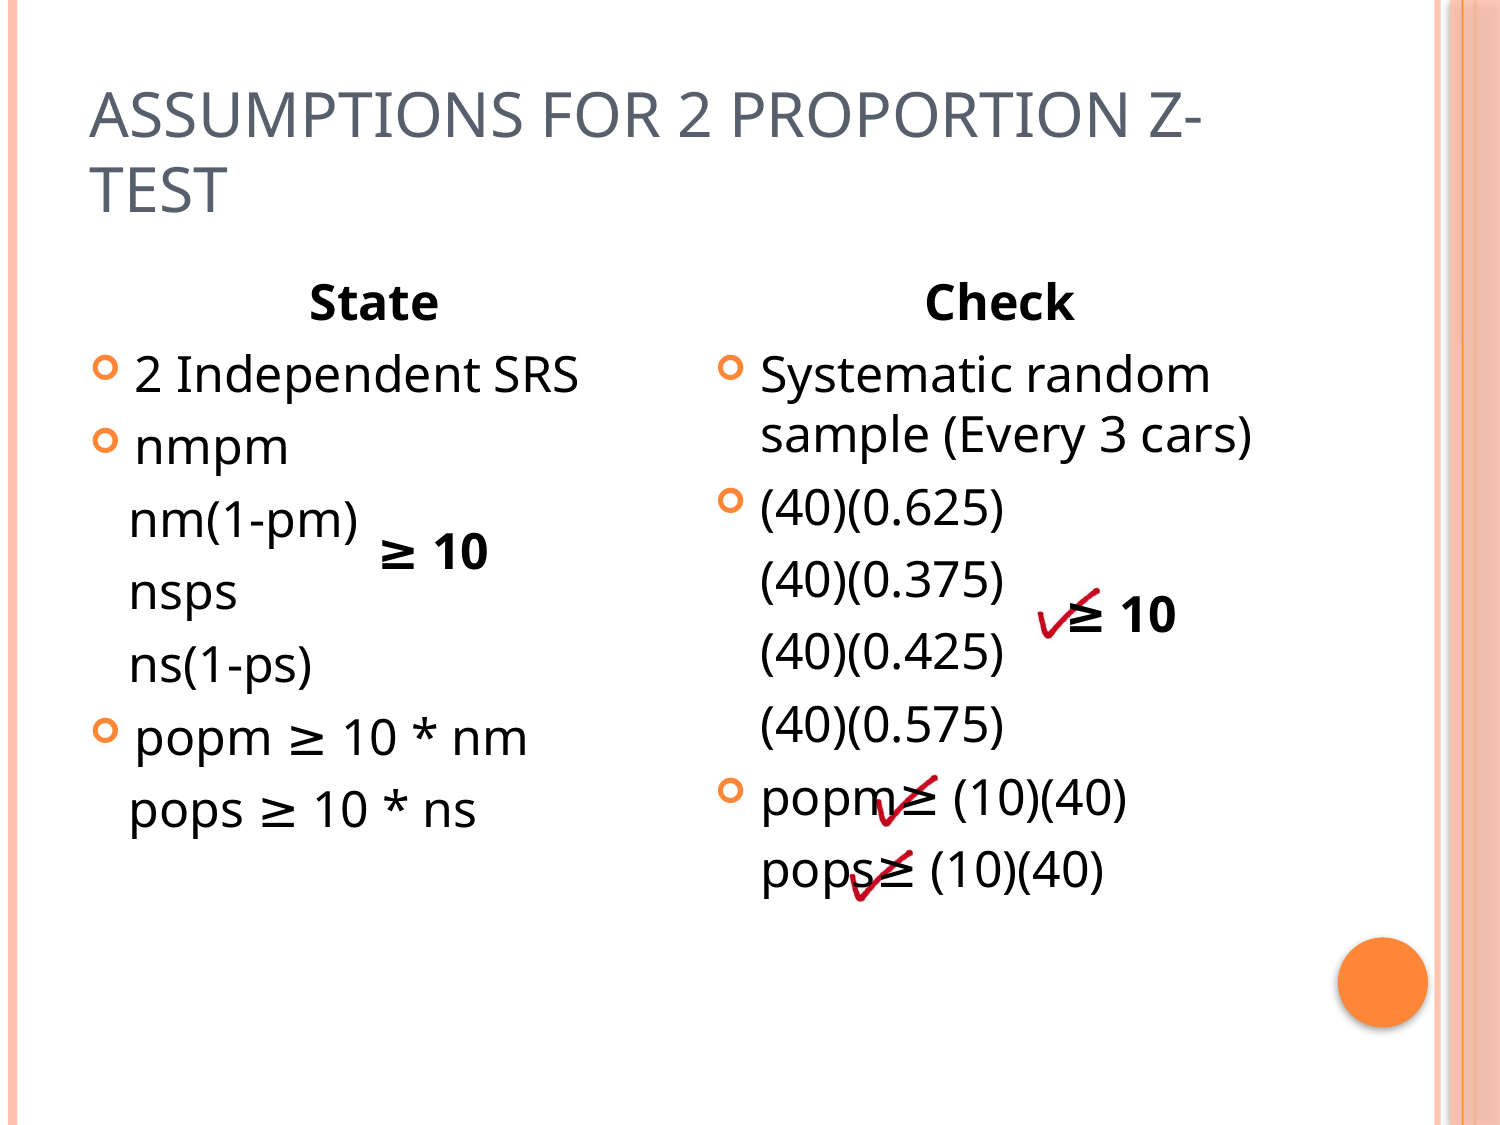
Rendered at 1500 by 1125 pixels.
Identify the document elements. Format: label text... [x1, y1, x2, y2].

picture [1036, 586, 1101, 640]
picture [874, 774, 938, 828]
list Check Systematic random sample (Every 3 cars) (40)(0.625) (40)(0.375) (40)(0.425) (40)(0.575) popm≥ (10)(40) pops≥ (10)(40) [700, 262, 1301, 1013]
text_box ≥ 10 [1049, 574, 1213, 650]
title Assumptions for 2 Proportion Z-Test [75, 45, 1300, 233]
list State 2 Independent SRS nmpm nm(1-pm) nsps ns(1-ps) popm ≥ 10 * nm pops ≥ 10 * ns [75, 262, 675, 1013]
picture [849, 849, 913, 903]
text_box ≥ 10 [362, 512, 525, 588]
